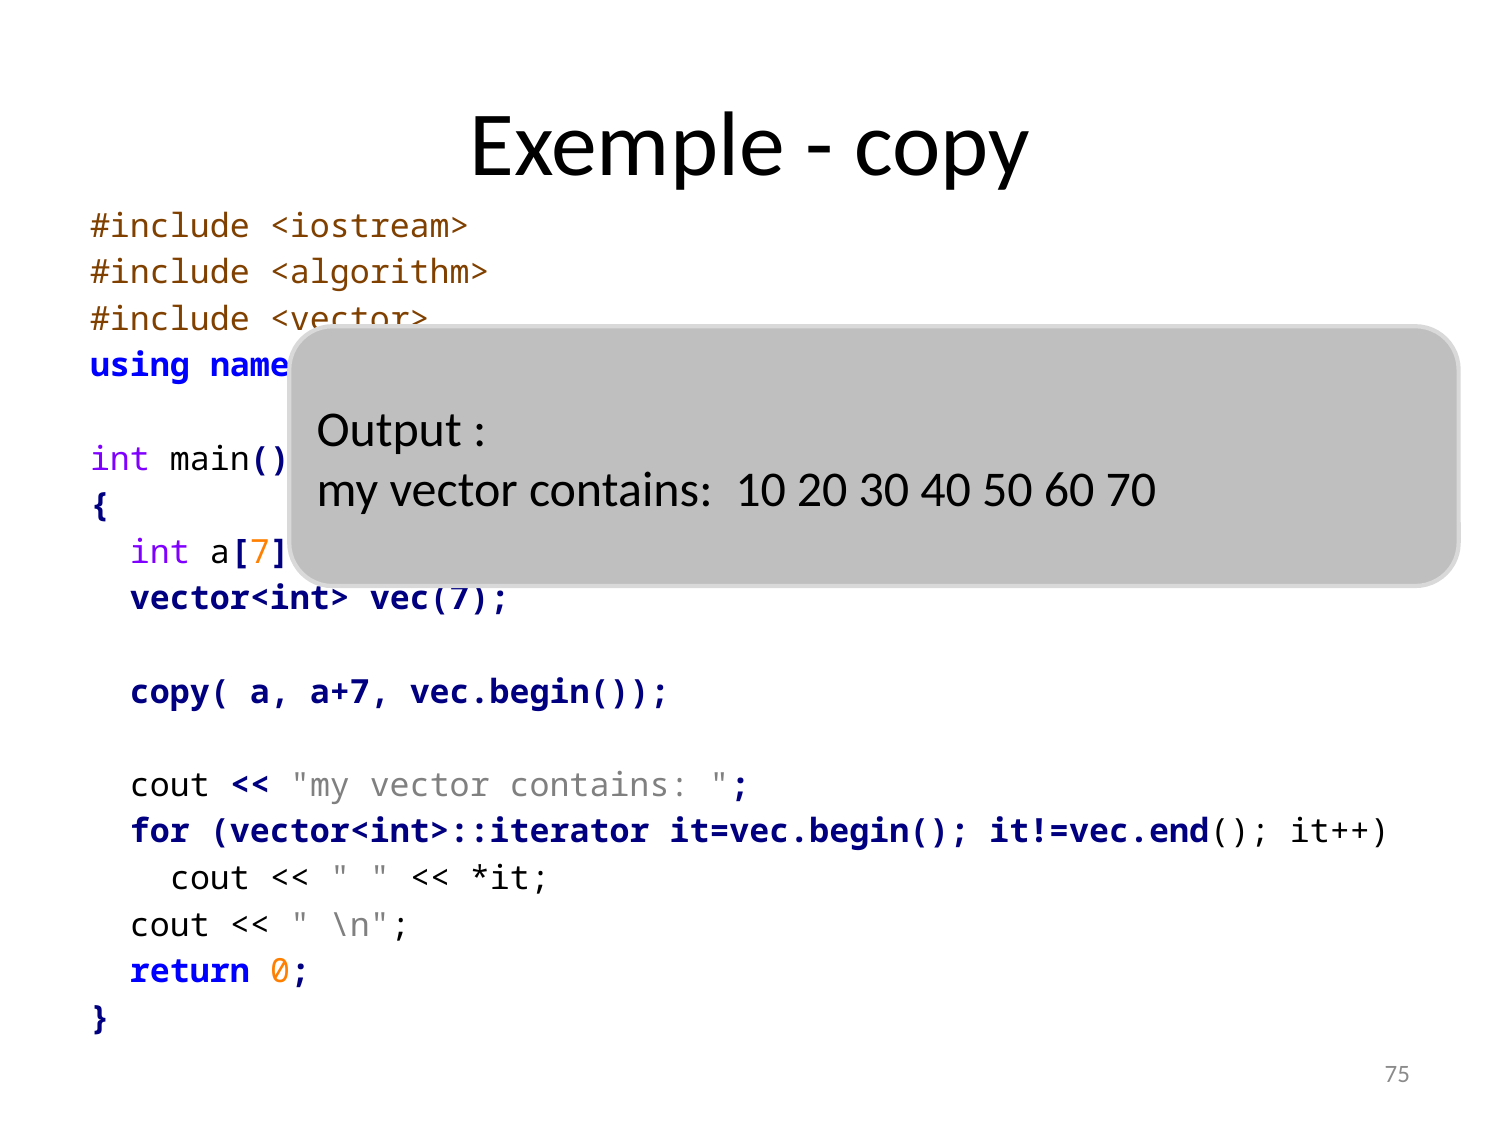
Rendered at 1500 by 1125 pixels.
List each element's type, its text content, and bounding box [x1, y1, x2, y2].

slide_number 75 [1074, 1042, 1425, 1103]
title Exemple - copy [75, 45, 1425, 196]
list #include <iostream> #include <algorithm> #include <vector> using namespace std; int main() { int a[7]= {10, 20, 30, 40, 50, 60, 70}; vector<int> vec(7); copy( a, a+7, vec.begin()); cout << "my vector contains: "; for (vector<int>::iterator it=vec.begin(); it!=vec.end(); it++) cout << " " << *it; cout << " \n"; return 0; } [75, 196, 1425, 1106]
text_box Output : my vector contains: 10 20 30 40 50 60 70 [287, 324, 1461, 589]
